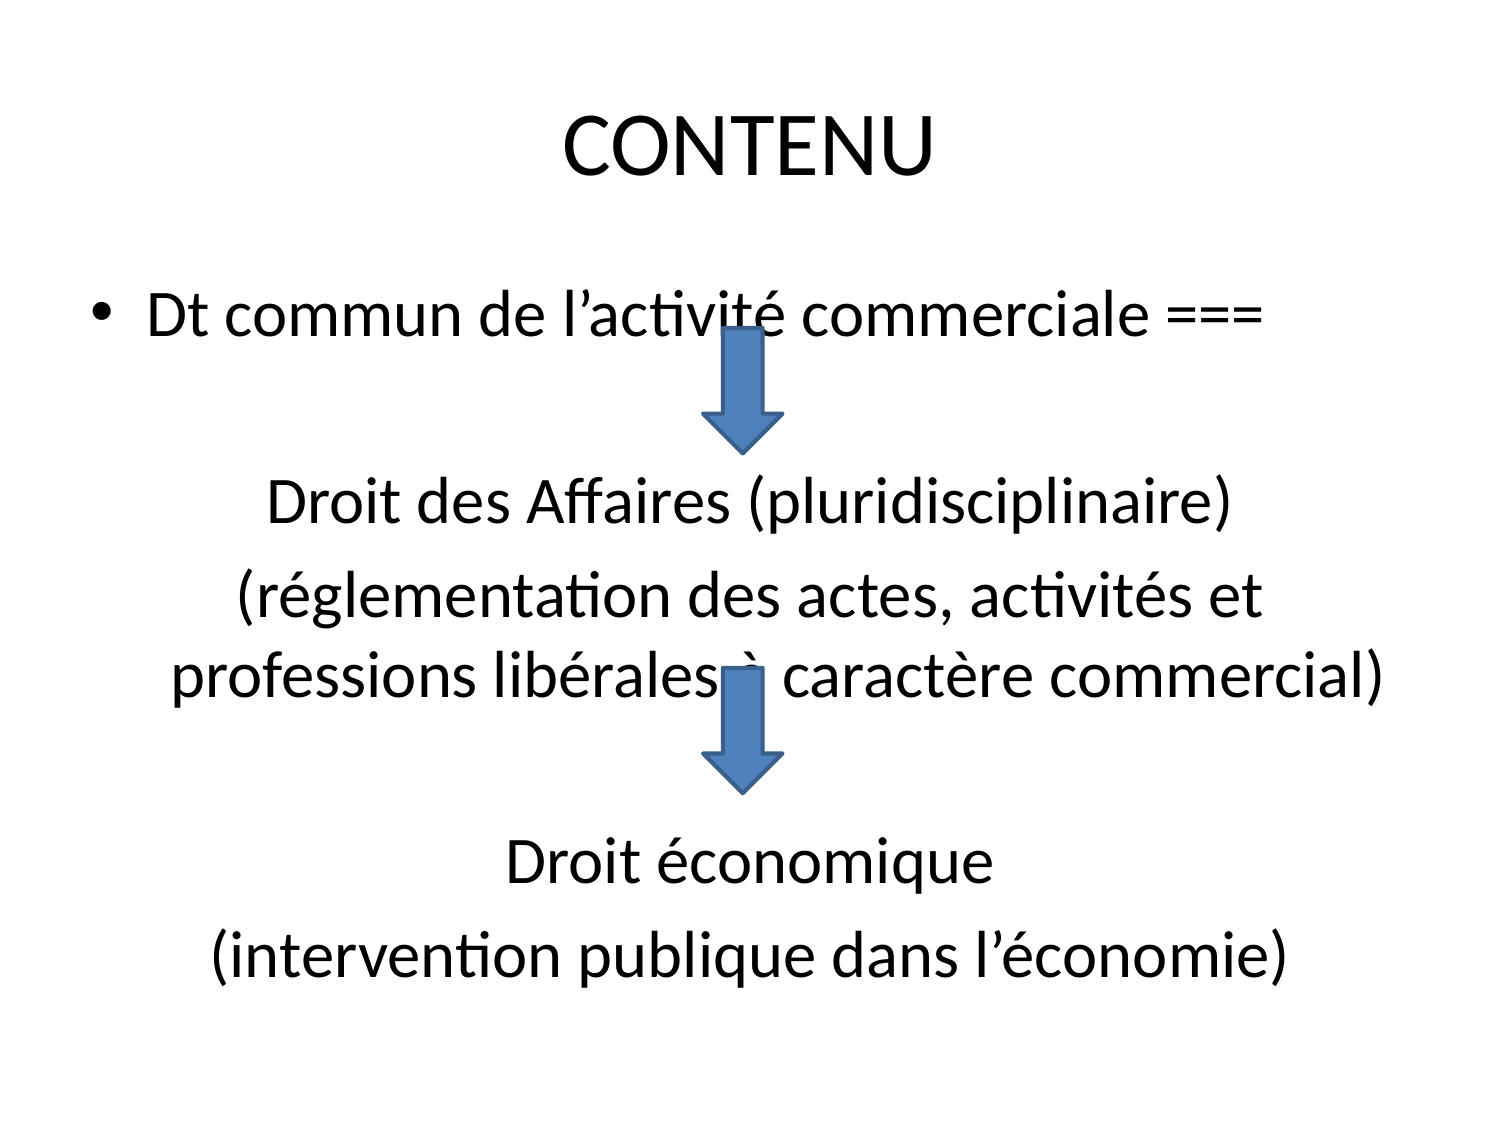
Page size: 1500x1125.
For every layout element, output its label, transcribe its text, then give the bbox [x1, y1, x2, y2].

text_box [701, 665, 785, 796]
list Dt commun de l’activité commerciale === Droit des Affaires (pluridisciplinaire) (réglementation des actes, activités et professions libérales à caractère commercial) Droit économique (intervention publique dans l’économie) [75, 262, 1425, 1005]
text_box [701, 325, 785, 456]
title CONTENU [75, 45, 1425, 233]
